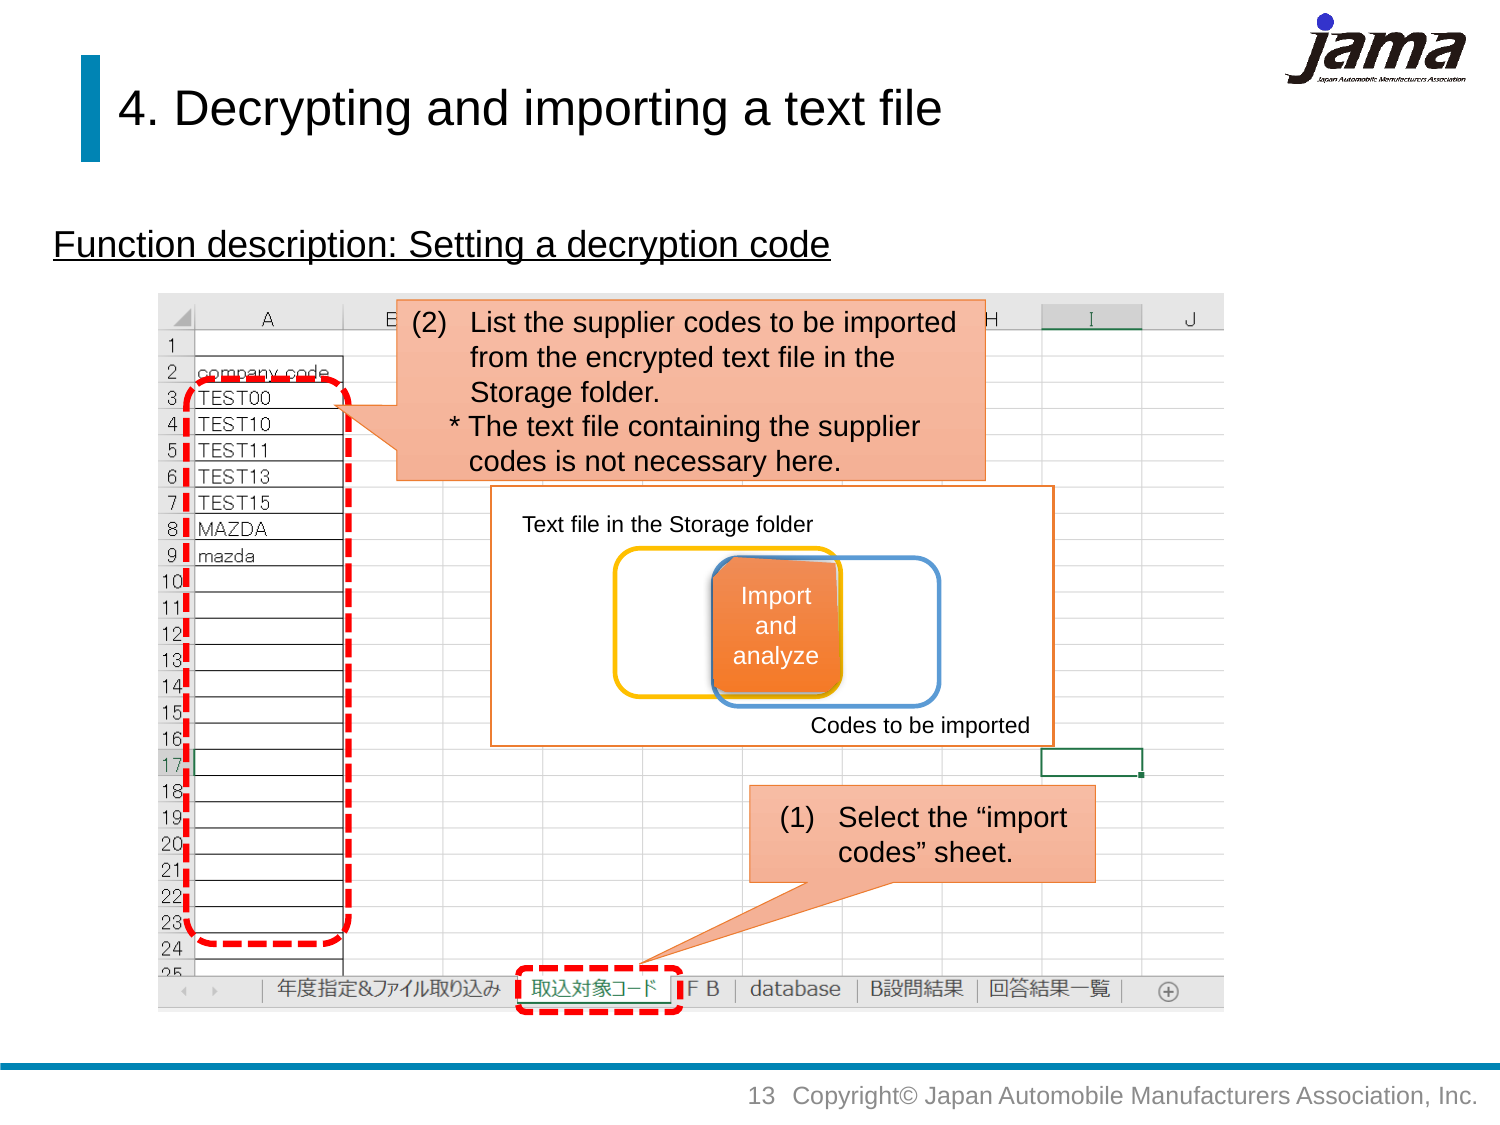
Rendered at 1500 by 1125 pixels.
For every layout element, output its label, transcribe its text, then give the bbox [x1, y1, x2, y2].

title 4. Decrypting and importing a text file [103, 59, 1397, 159]
picture [1285, 13, 1466, 84]
list Function description: Setting a decryption code [37, 217, 1332, 288]
footer Copyright© Japan Automobile Manufacturers Association, Inc. [931, 1065, 1500, 1125]
slide_number 13 [592, 1065, 931, 1125]
picture [158, 293, 1224, 1012]
